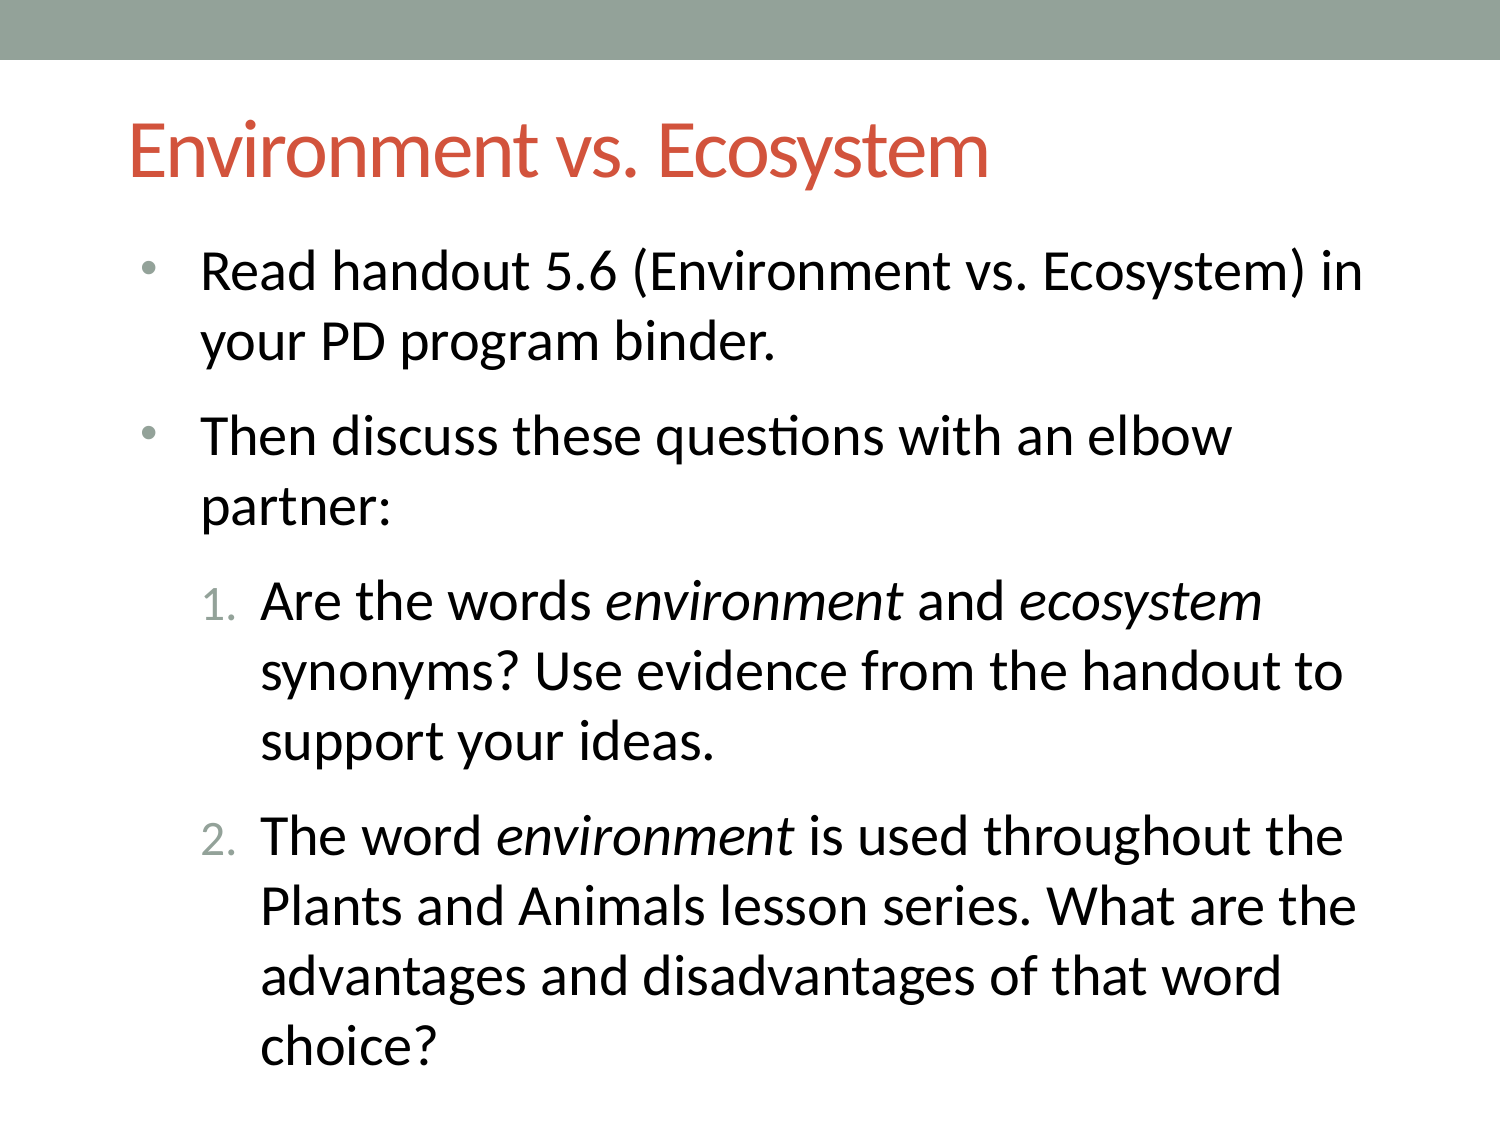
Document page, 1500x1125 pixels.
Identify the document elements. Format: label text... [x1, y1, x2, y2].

list Read handout 5.6 (Environment vs. Ecosystem) in your PD program binder. Then discuss these questions with an elbow partner: Are the words environment and ecosystem synonyms? Use evidence from the handout to support your ideas. The word environment is used throughout the Plants and Animals lesson series. What are the advantages and disadvantages of that word choice? [125, 224, 1425, 1063]
title Environment vs. Ecosystem [112, 62, 1425, 225]
